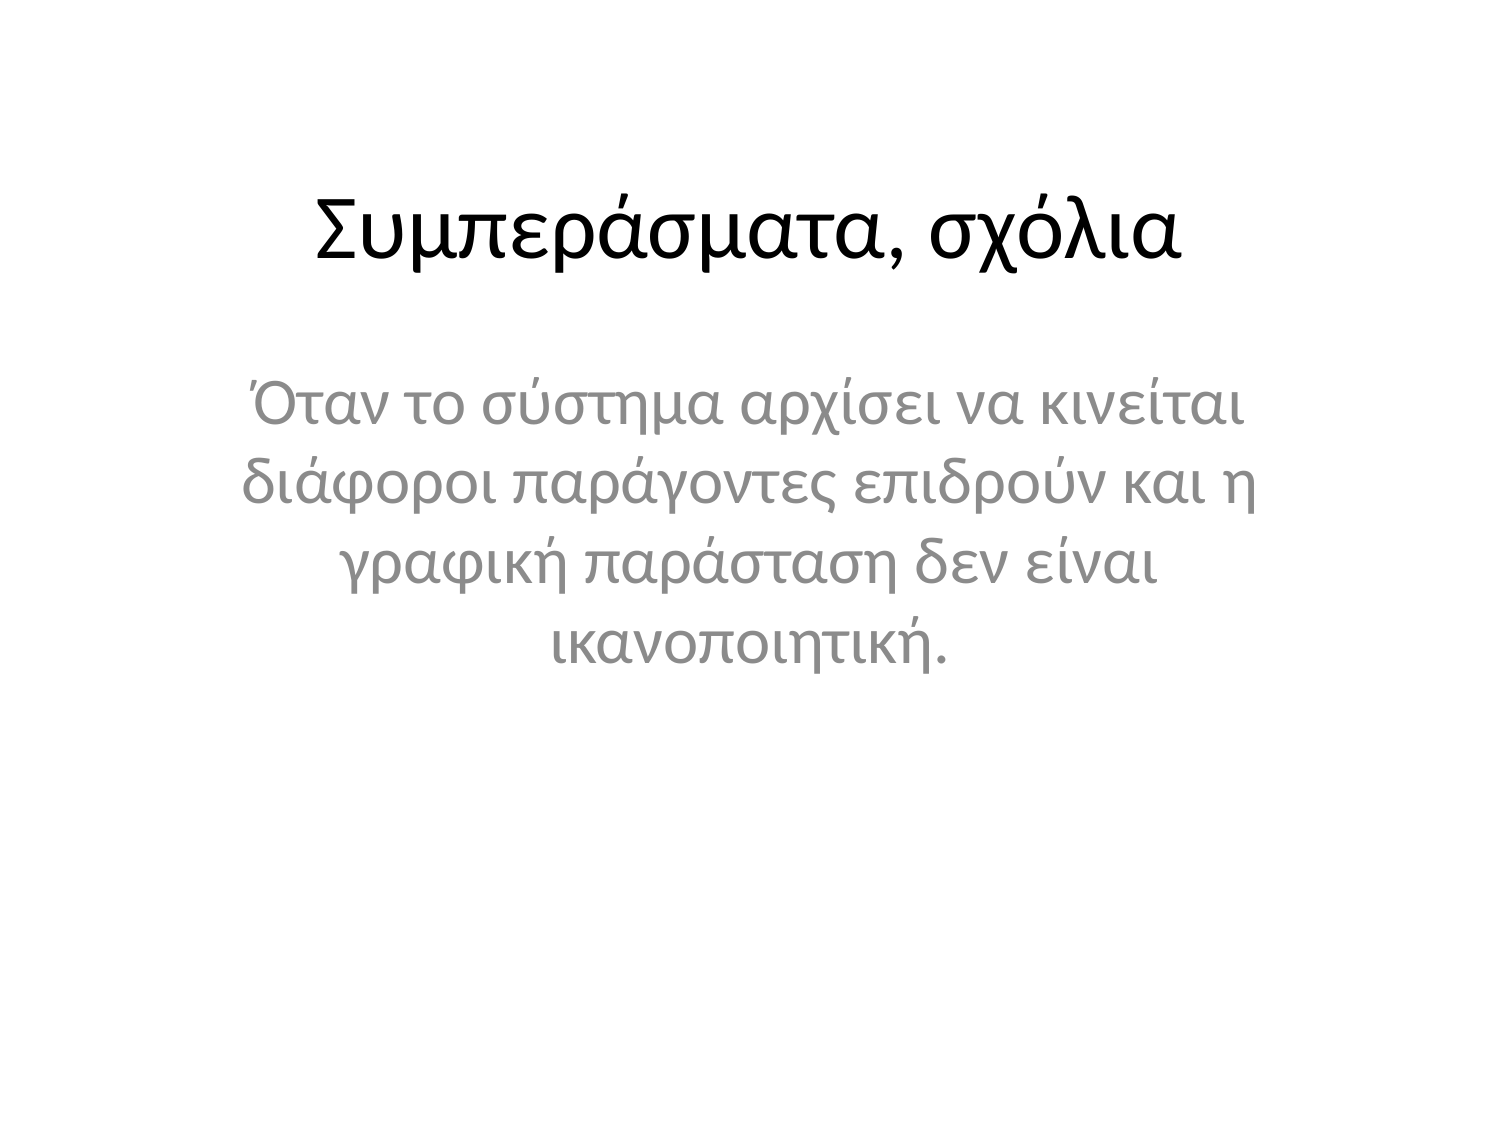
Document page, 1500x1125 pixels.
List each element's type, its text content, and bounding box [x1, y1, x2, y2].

subtitle Όταν το σύστημα αρχίσει να κινείται διάφοροι παράγοντες επιδρούν και η γραφική παράσταση δεν είναι ικανοποιητική. [225, 349, 1275, 925]
title Συμπεράσματα, σχόλια [112, 101, 1388, 343]
